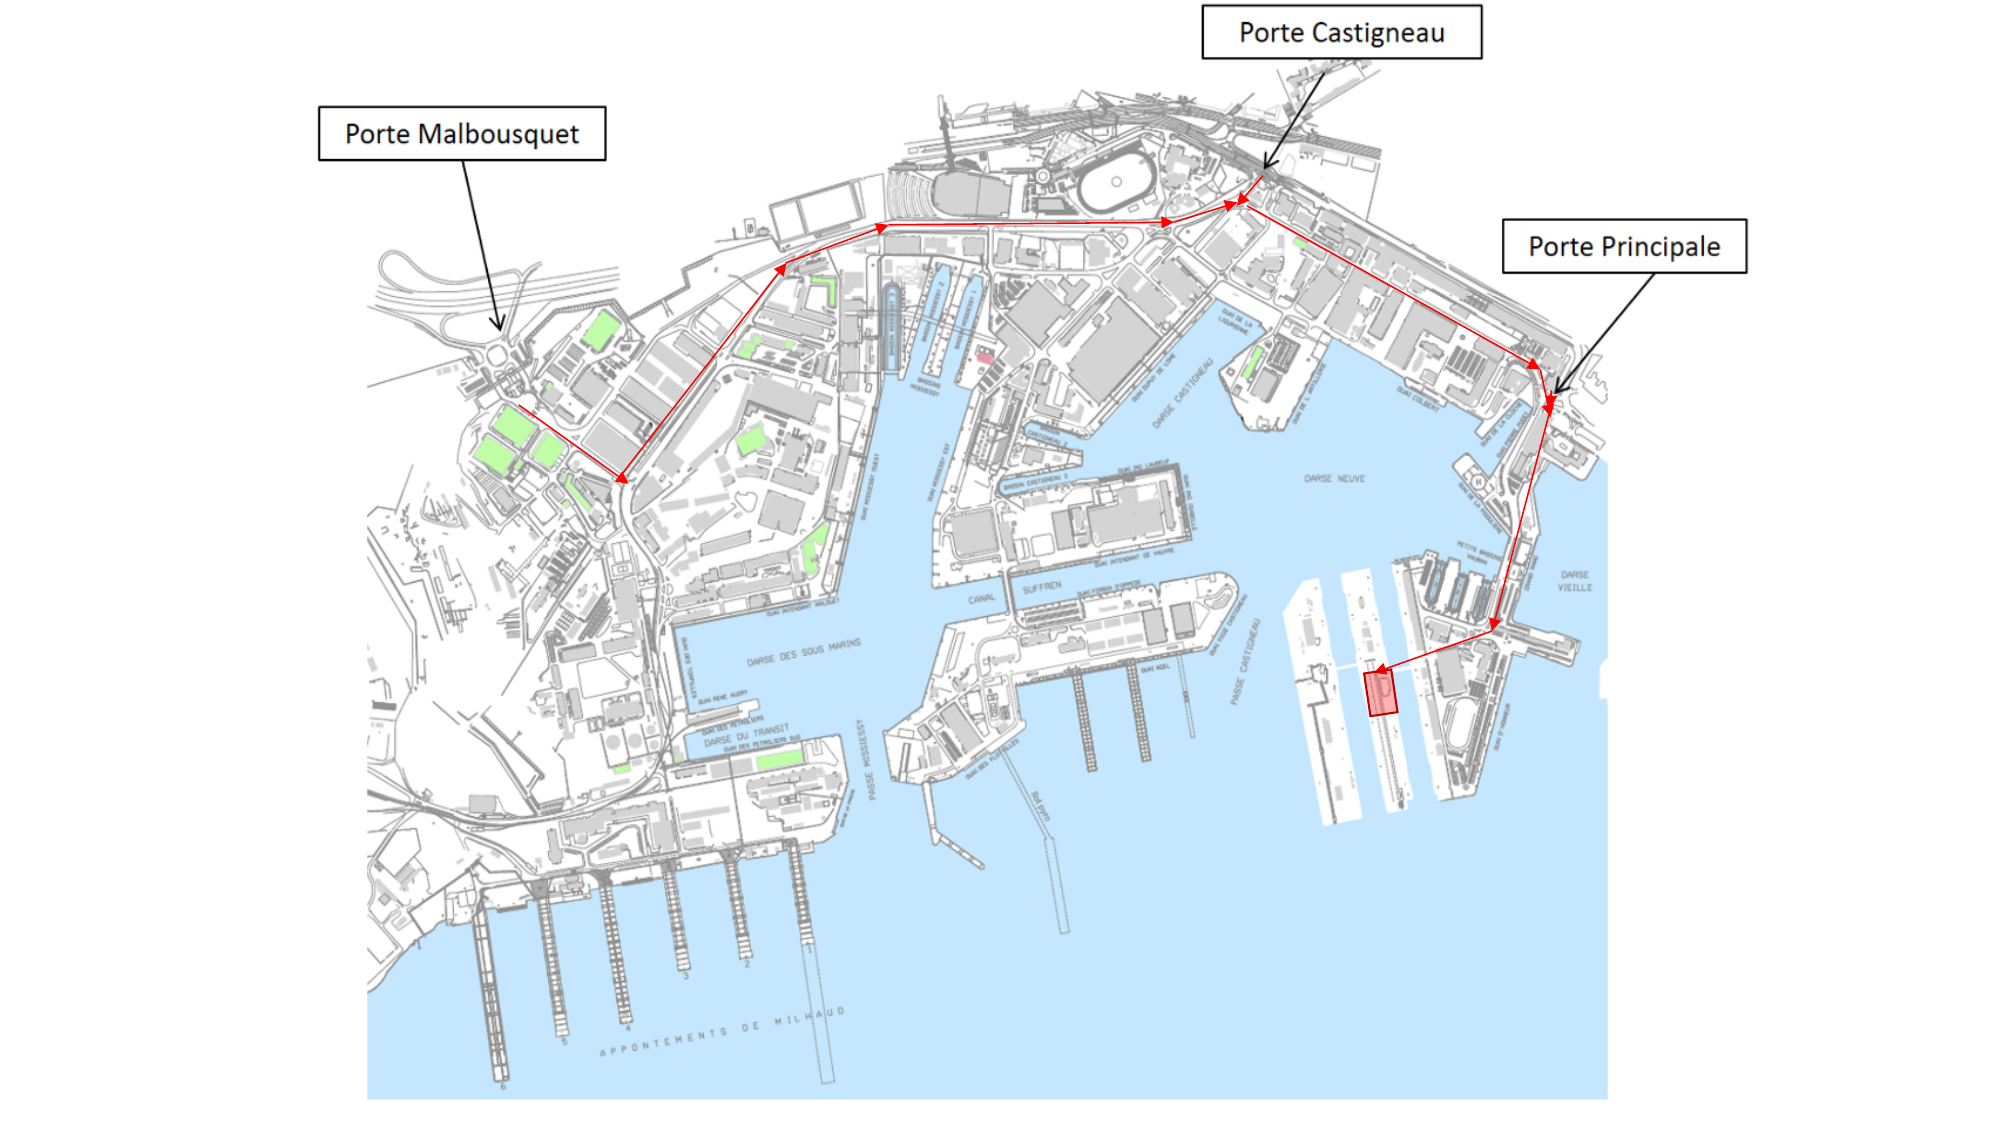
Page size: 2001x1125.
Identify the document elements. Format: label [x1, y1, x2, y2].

text_box [1491, 408, 1551, 632]
text_box [1540, 369, 1551, 408]
text_box [1246, 205, 1541, 370]
picture [297, 0, 1751, 1125]
text_box [1236, 175, 1264, 206]
text_box [785, 224, 889, 264]
text_box [1373, 630, 1492, 673]
text_box [518, 404, 629, 484]
text_box [620, 262, 787, 476]
text_box [1173, 202, 1238, 223]
